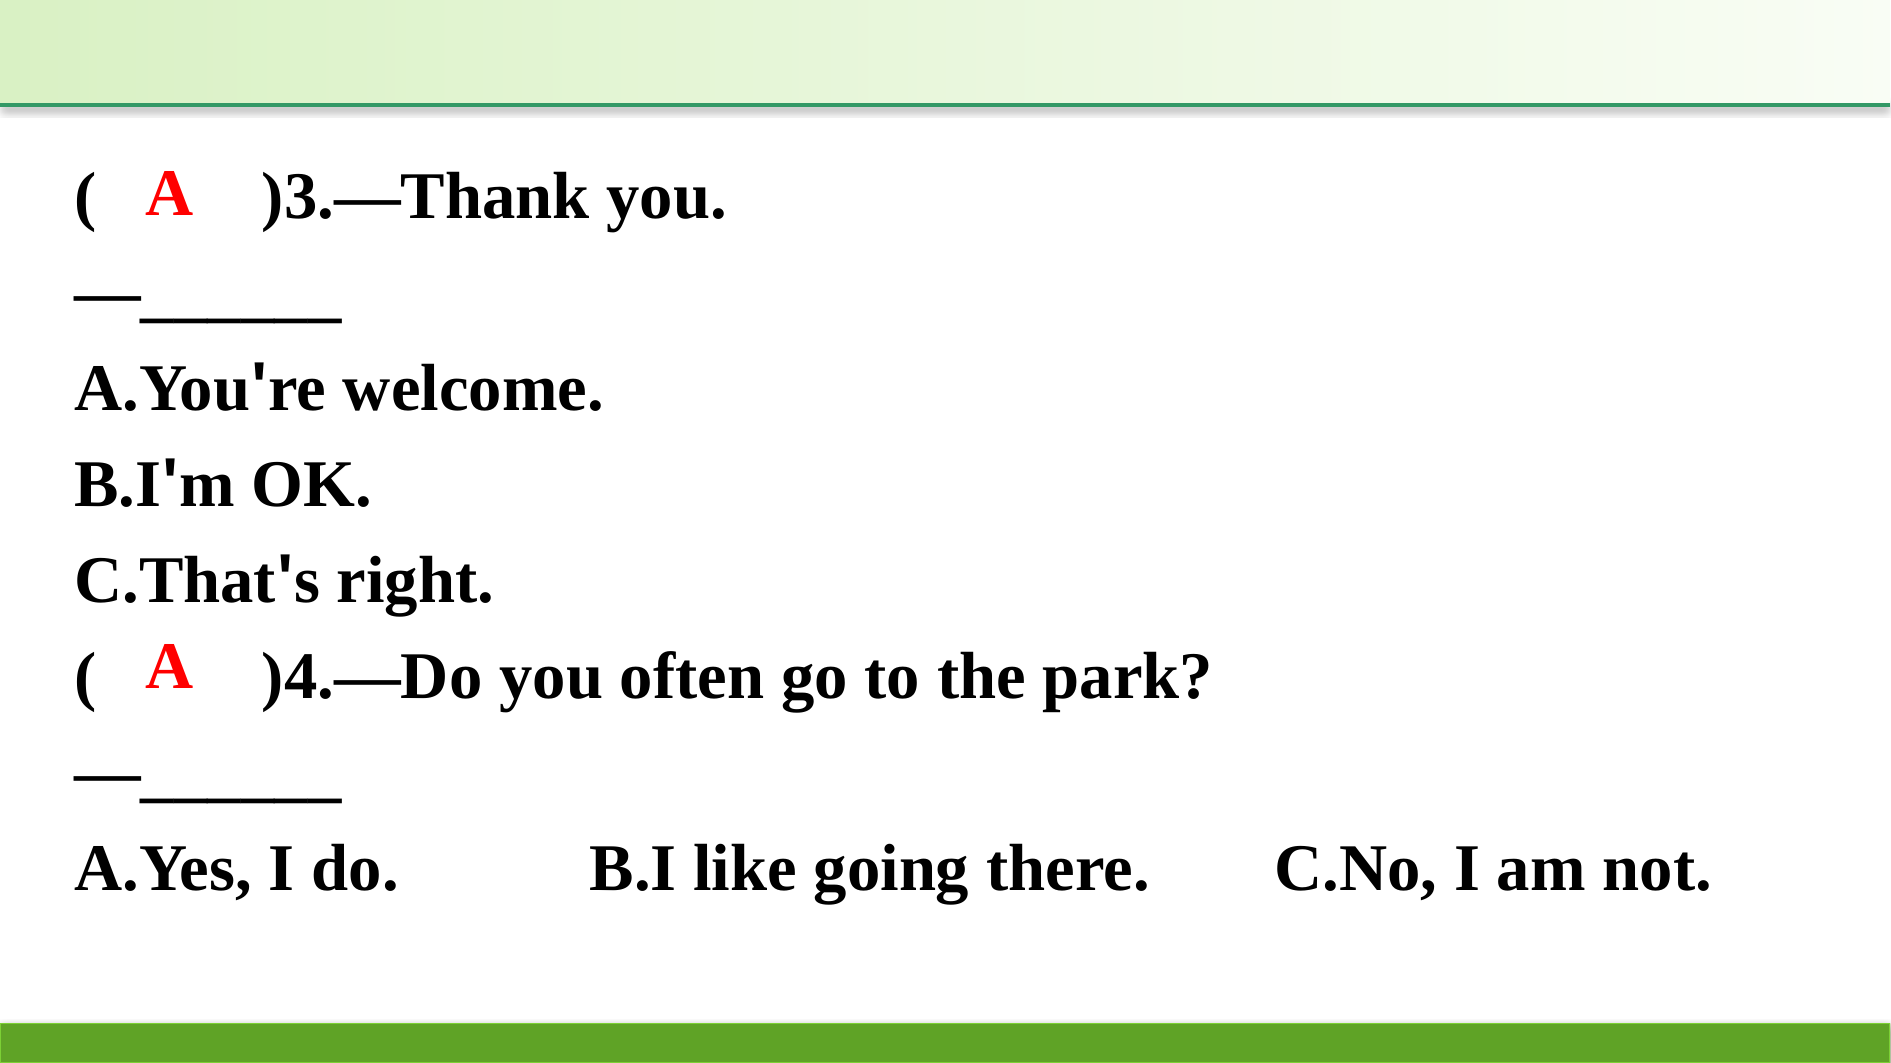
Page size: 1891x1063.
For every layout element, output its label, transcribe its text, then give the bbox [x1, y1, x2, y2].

text_box A [130, 614, 209, 709]
text_box ( )3.—Thank you. —______ A.You're welcome. B.I'm OK. C.That's right. ( )4.—Do you often go to the park? —______ A.Yes, I do. B.I like going there. C.No, I am not. [59, 128, 1833, 911]
text_box A [130, 141, 209, 237]
